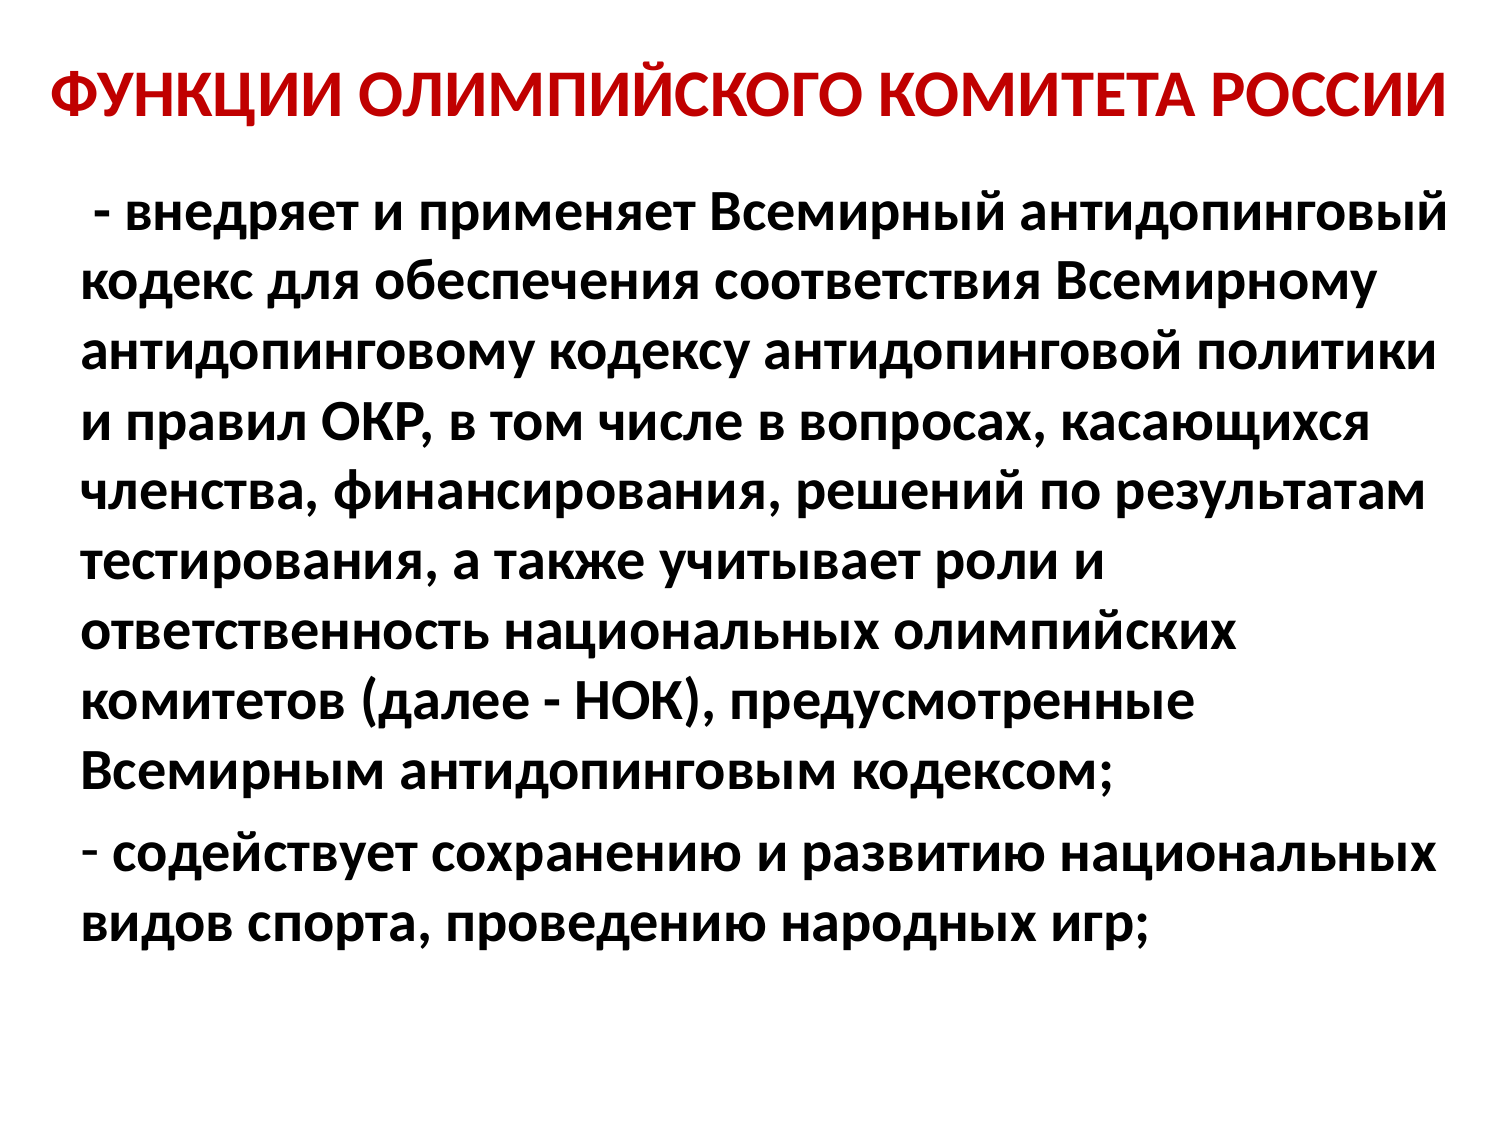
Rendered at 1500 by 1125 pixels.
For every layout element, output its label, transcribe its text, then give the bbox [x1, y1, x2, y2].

list - внедряет и применяет Всемирный антидопинговый кодекс для обеспечения соответствия Всемирному антидопинговому кодексу антидопинговой политики и правил ОКР, в том числе в вопросах, касающихся членства, финансирования, решений по результатам тестирования, а также учитывает роли и ответственность национальных олимпийских комитетов (далее - НОК), предусмотренные Всемирным антидопинговым кодексом; содействует сохранению и развитию национальных видов спорта, проведению народных игр; [64, 314, 1471, 1043]
title Функции Олимпийского комитета России [0, 42, 1500, 157]
